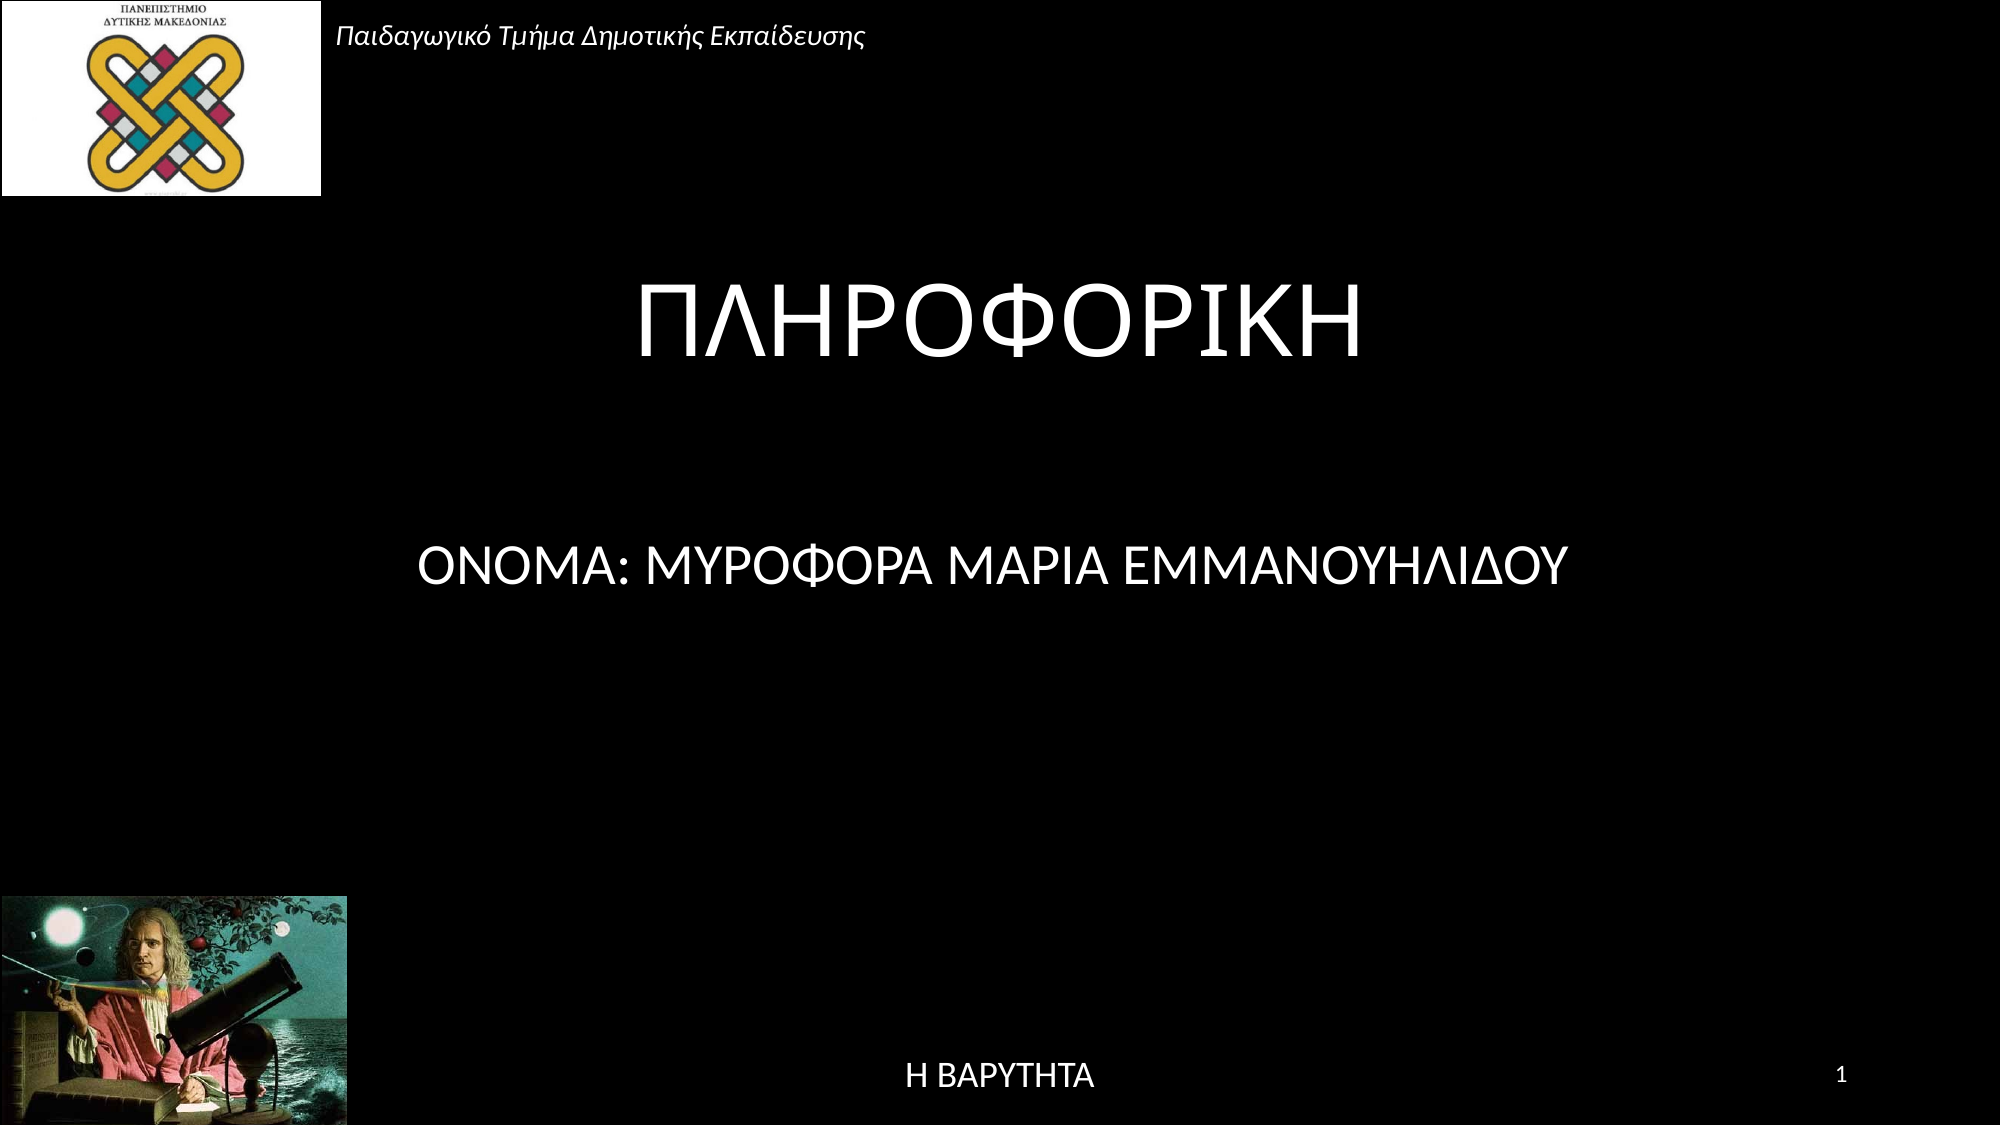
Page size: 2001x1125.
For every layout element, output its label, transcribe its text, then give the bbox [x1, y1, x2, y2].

picture [2, 1, 321, 196]
footer Η ΒΑΡΥΤΗΤΑ [662, 1042, 1338, 1103]
picture [2, 896, 347, 1125]
title ΠΛΗΡΟΦΟΡΙΚΗ [0, 196, 2000, 430]
slide_number 1 [1412, 1042, 1863, 1103]
subtitle ΟΝΟΜΑ: ΜΥΡΟΦΟΡΑ ΜΑΡΙΑ ΕΜΜΑΝΟΥΗΛΙΔΟΥ [0, 430, 2000, 702]
